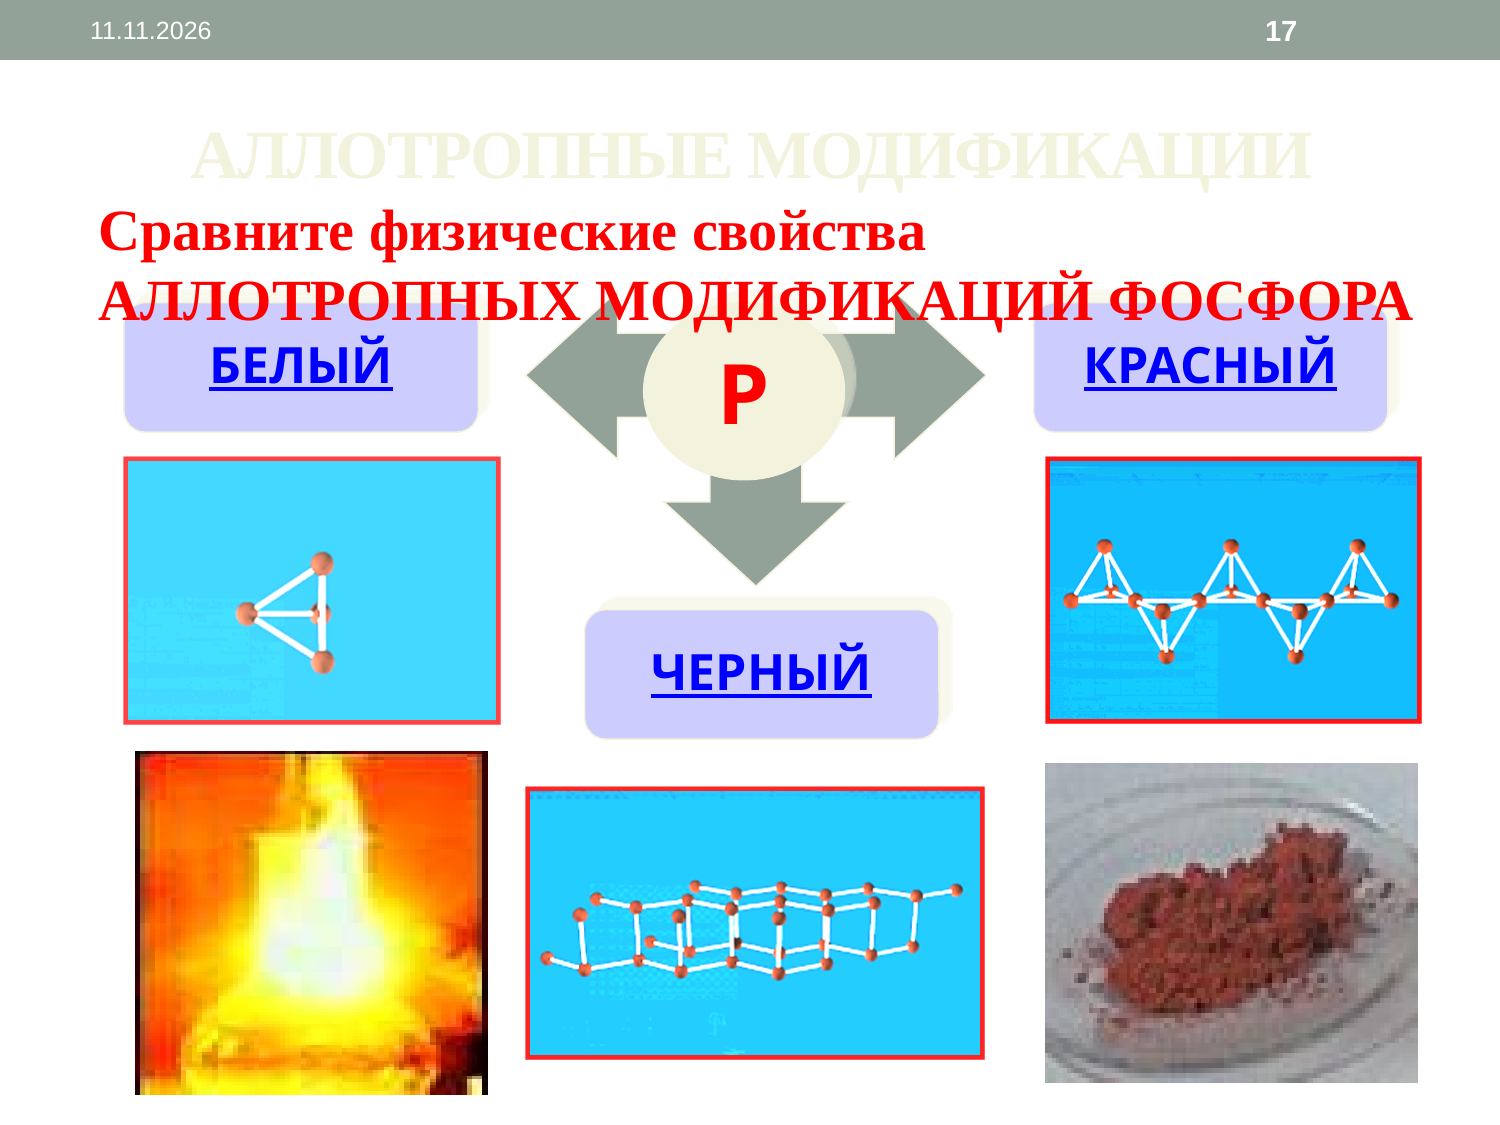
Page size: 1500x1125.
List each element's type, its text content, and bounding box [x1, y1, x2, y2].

text_box КРАСНЫЙ [1033, 340, 1388, 433]
title АЛЛОТРОПНЫЕ МОДИФИКАЦИИ [76, 101, 1427, 200]
picture [135, 751, 488, 1095]
text_box [849, 340, 987, 460]
picture [525, 786, 985, 1061]
text_box БЕЛЫЙ [123, 340, 479, 433]
text_box Р [643, 340, 845, 480]
picture [1045, 762, 1418, 1083]
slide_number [75, 3, 550, 57]
text_box ЧЕРНЫЙ [584, 609, 940, 740]
text_box Сравните физические свойства АЛЛОТРОПНЫХ МОДИФИКАЦИЙ ФОСФОРА [83, 184, 1429, 340]
text_box [663, 465, 849, 587]
picture [123, 455, 502, 725]
slide_number 17 [1250, 3, 1425, 57]
text_box [525, 340, 661, 460]
picture [1045, 455, 1422, 724]
